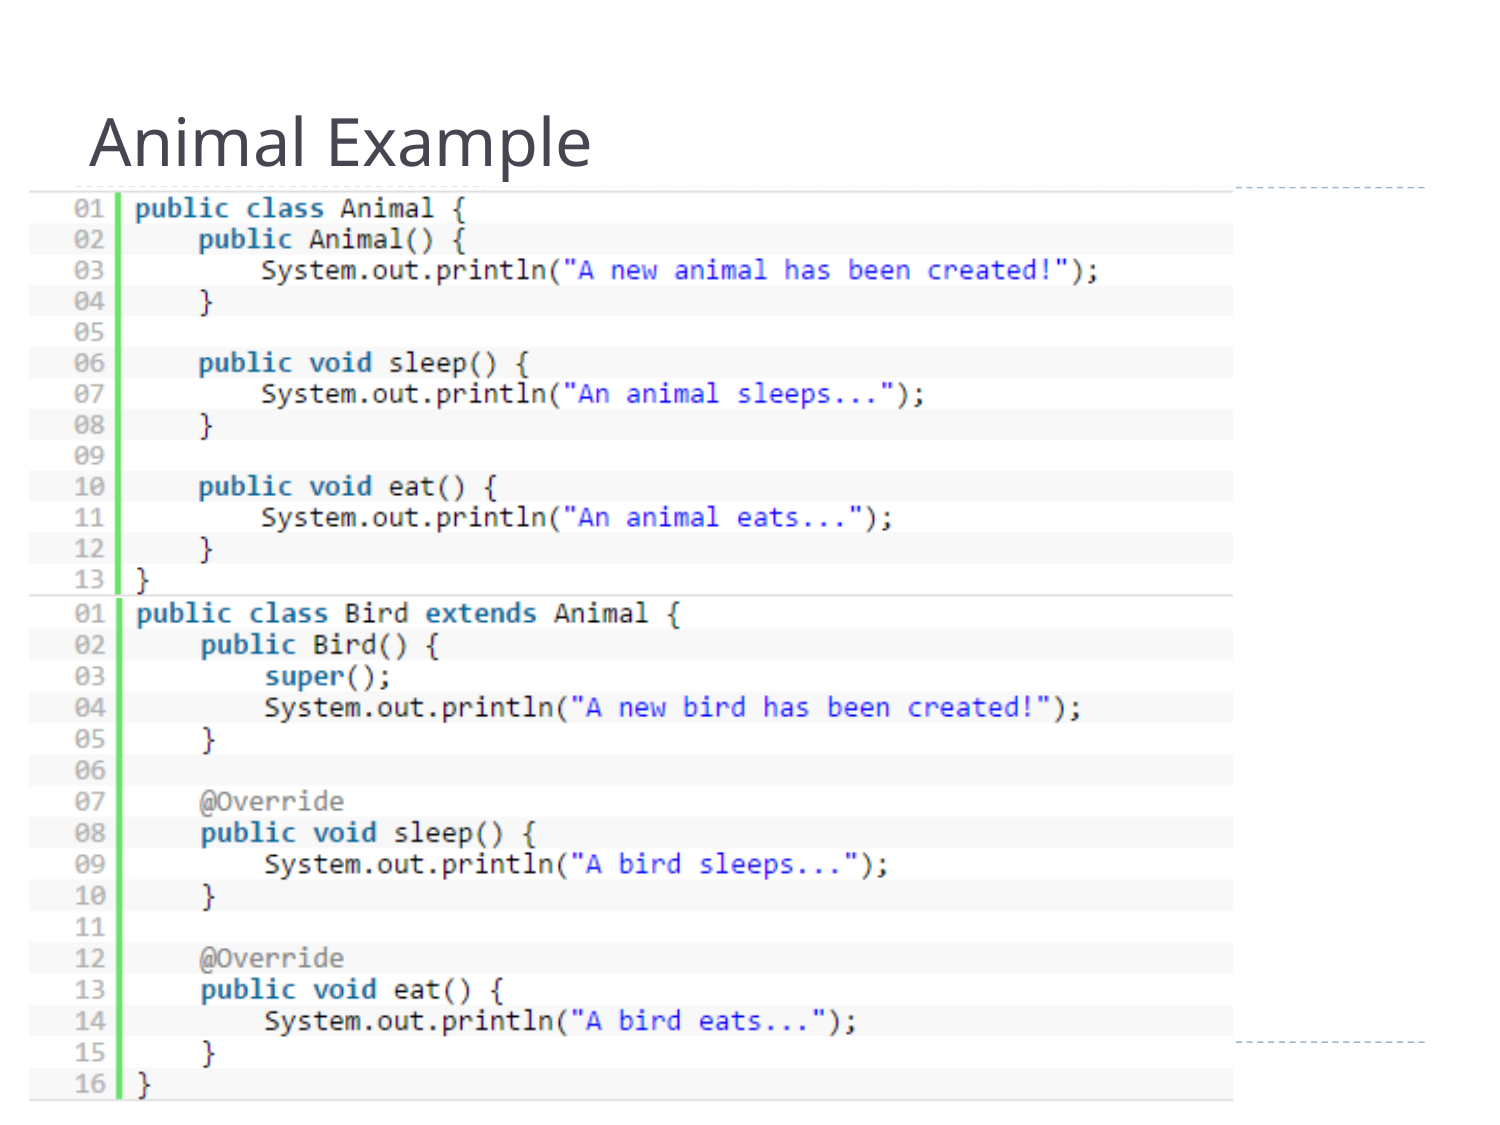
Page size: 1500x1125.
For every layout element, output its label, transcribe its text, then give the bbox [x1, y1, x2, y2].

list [29, 187, 1233, 598]
picture [29, 598, 1233, 1110]
title Animal Example [75, 24, 1425, 188]
